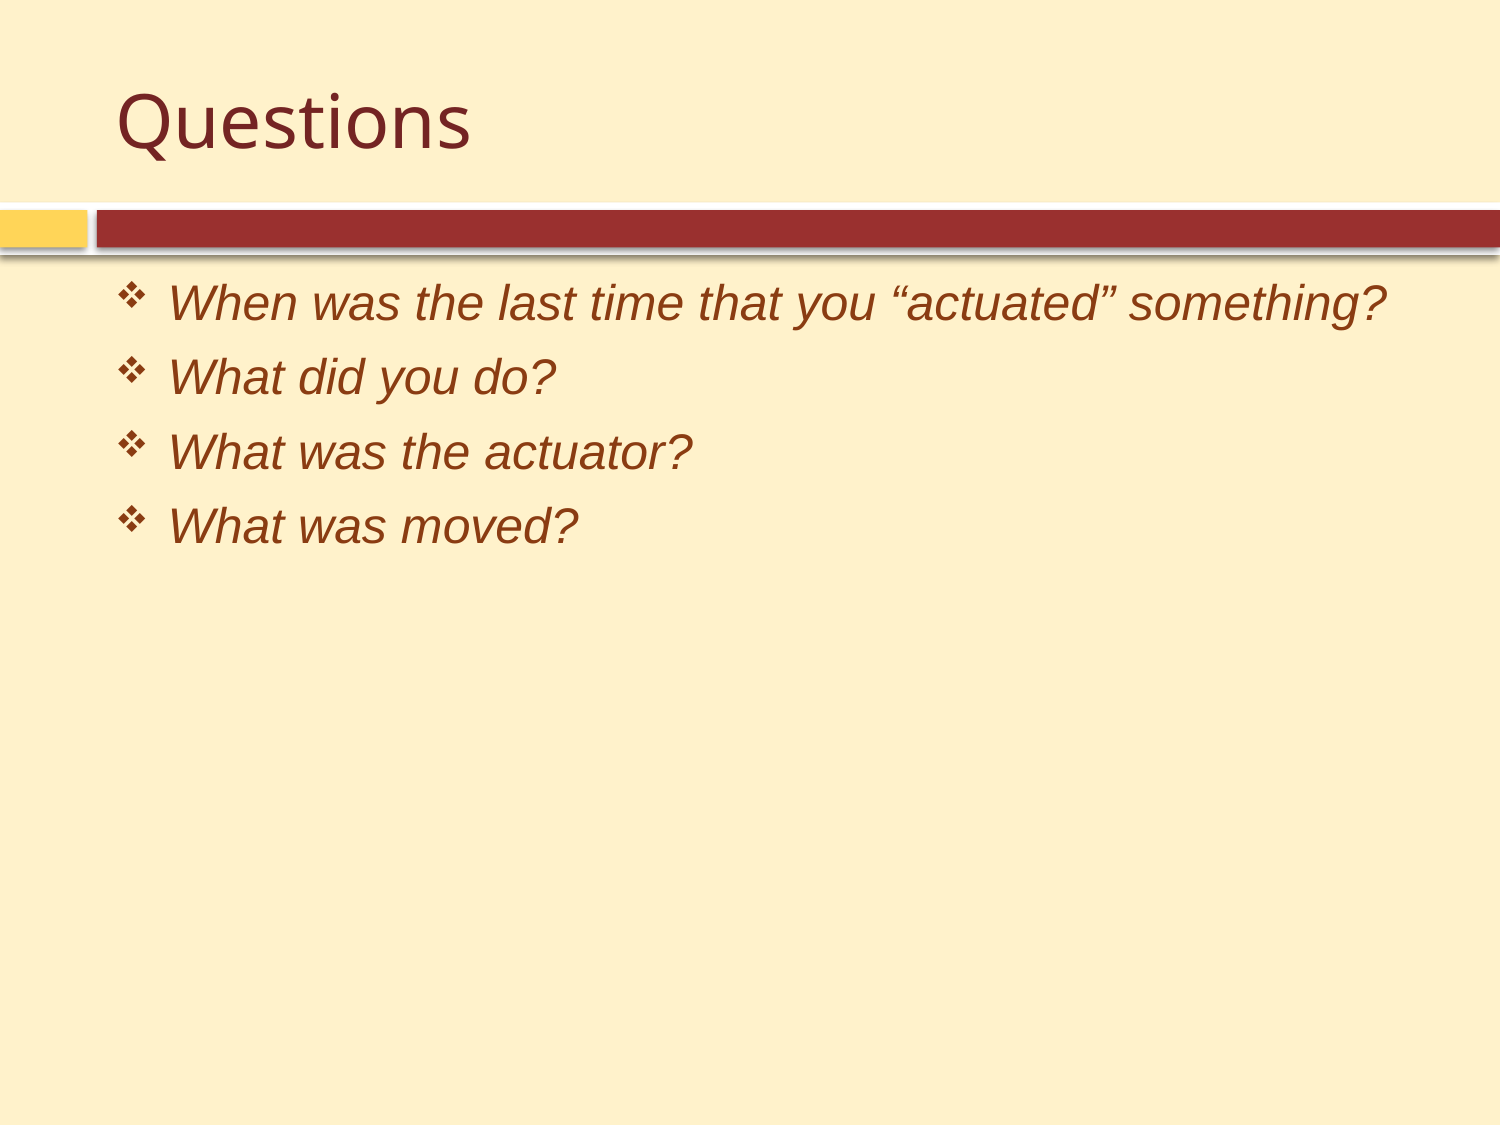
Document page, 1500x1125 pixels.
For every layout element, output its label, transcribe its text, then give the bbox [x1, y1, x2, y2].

title Questions [100, 37, 1438, 200]
list When was the last time that you “actuated” something? What did you do? What was the actuator? What was moved? [100, 262, 1438, 1000]
